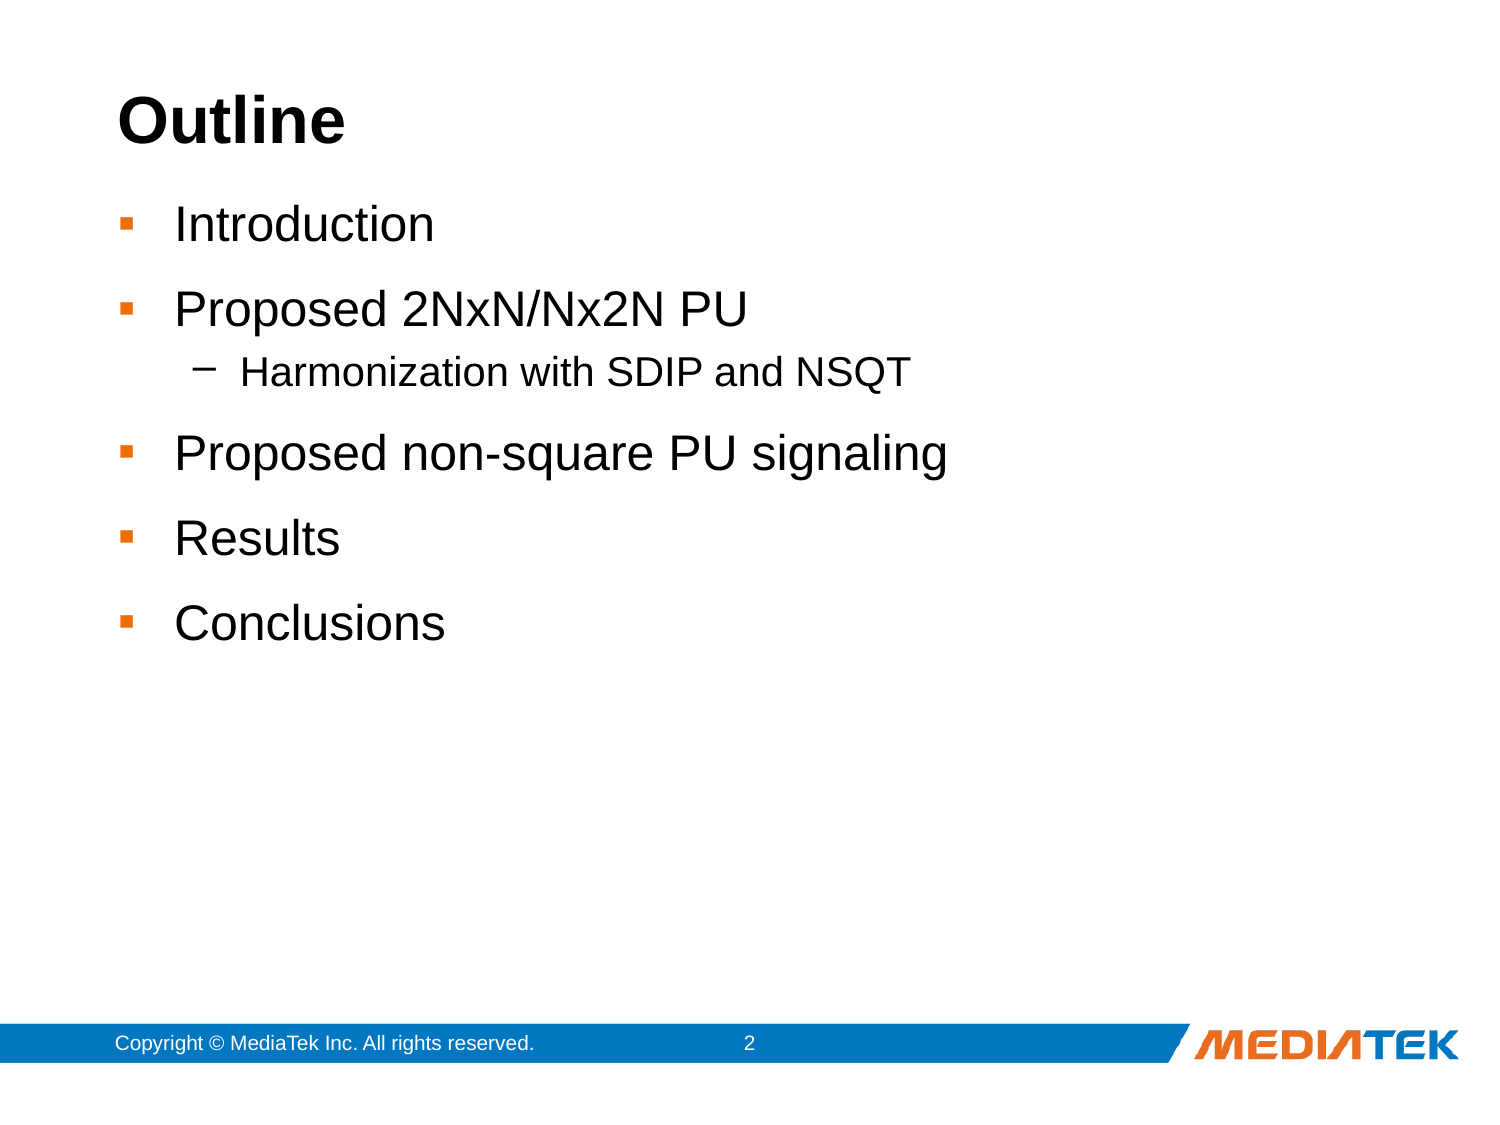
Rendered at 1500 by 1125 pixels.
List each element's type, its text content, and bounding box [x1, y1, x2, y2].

list Introduction Proposed 2NxN/Nx2N PU Harmonization with SDIP and NSQT Proposed non-square PU signaling Results Conclusions [102, 184, 1425, 998]
slide_number 1 [711, 1022, 789, 1090]
picture [0, 1023, 99, 1063]
title Outline [101, 62, 1425, 172]
footer Copyright © MediaTek Inc. All rights reserved. [99, 1022, 573, 1090]
picture [573, 1023, 711, 1063]
picture [789, 1023, 1459, 1063]
